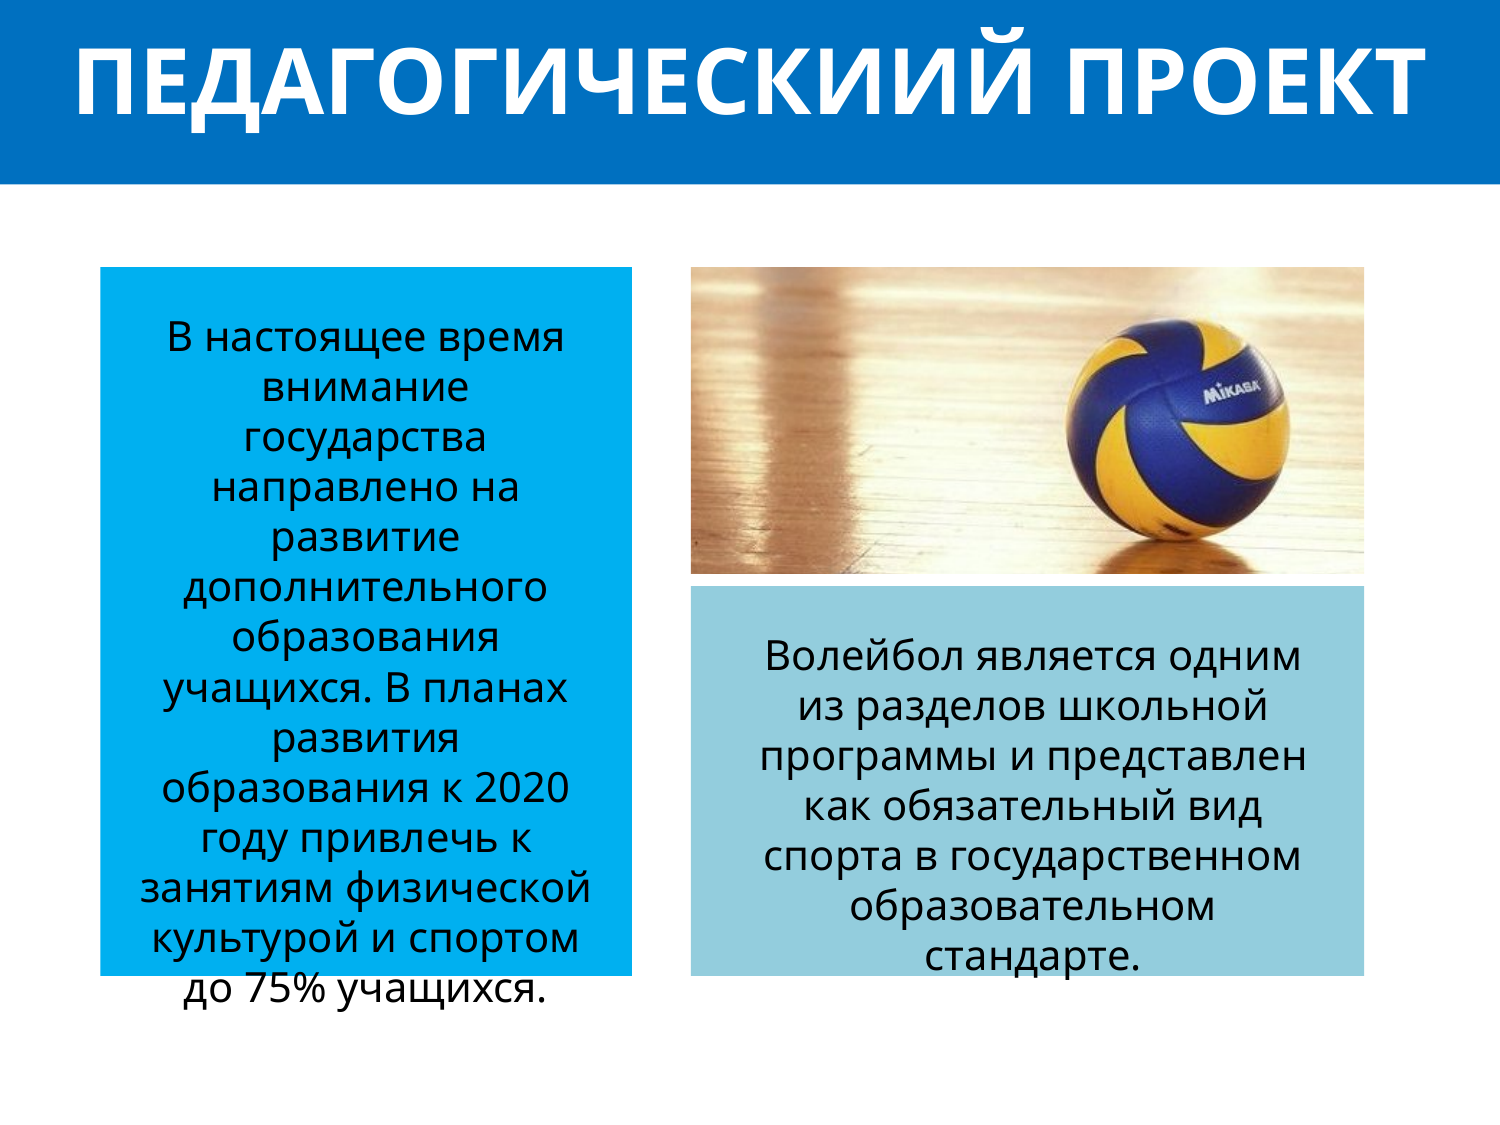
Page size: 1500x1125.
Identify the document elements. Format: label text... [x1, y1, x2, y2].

title ПЕДАГОГИЧЕСКИИЙ ПРОЕКТ [0, 0, 1500, 172]
text_box [0, 172, 1500, 186]
text_box [689, 584, 1366, 978]
picture [690, 266, 1365, 574]
text_box В настоящее время внимание государства направлено на развитие дополнительного образования учащихся. В планах развития образования к 2020 году привлечь к занятиям физической культурой и спортом до 75% учащихся. [123, 302, 609, 740]
text_box Волейбол является одним из разделов школьной программы и представлен как обязательный вид спорта в государственном образовательном стандарте. [726, 621, 1341, 1059]
text_box [98, 265, 634, 978]
